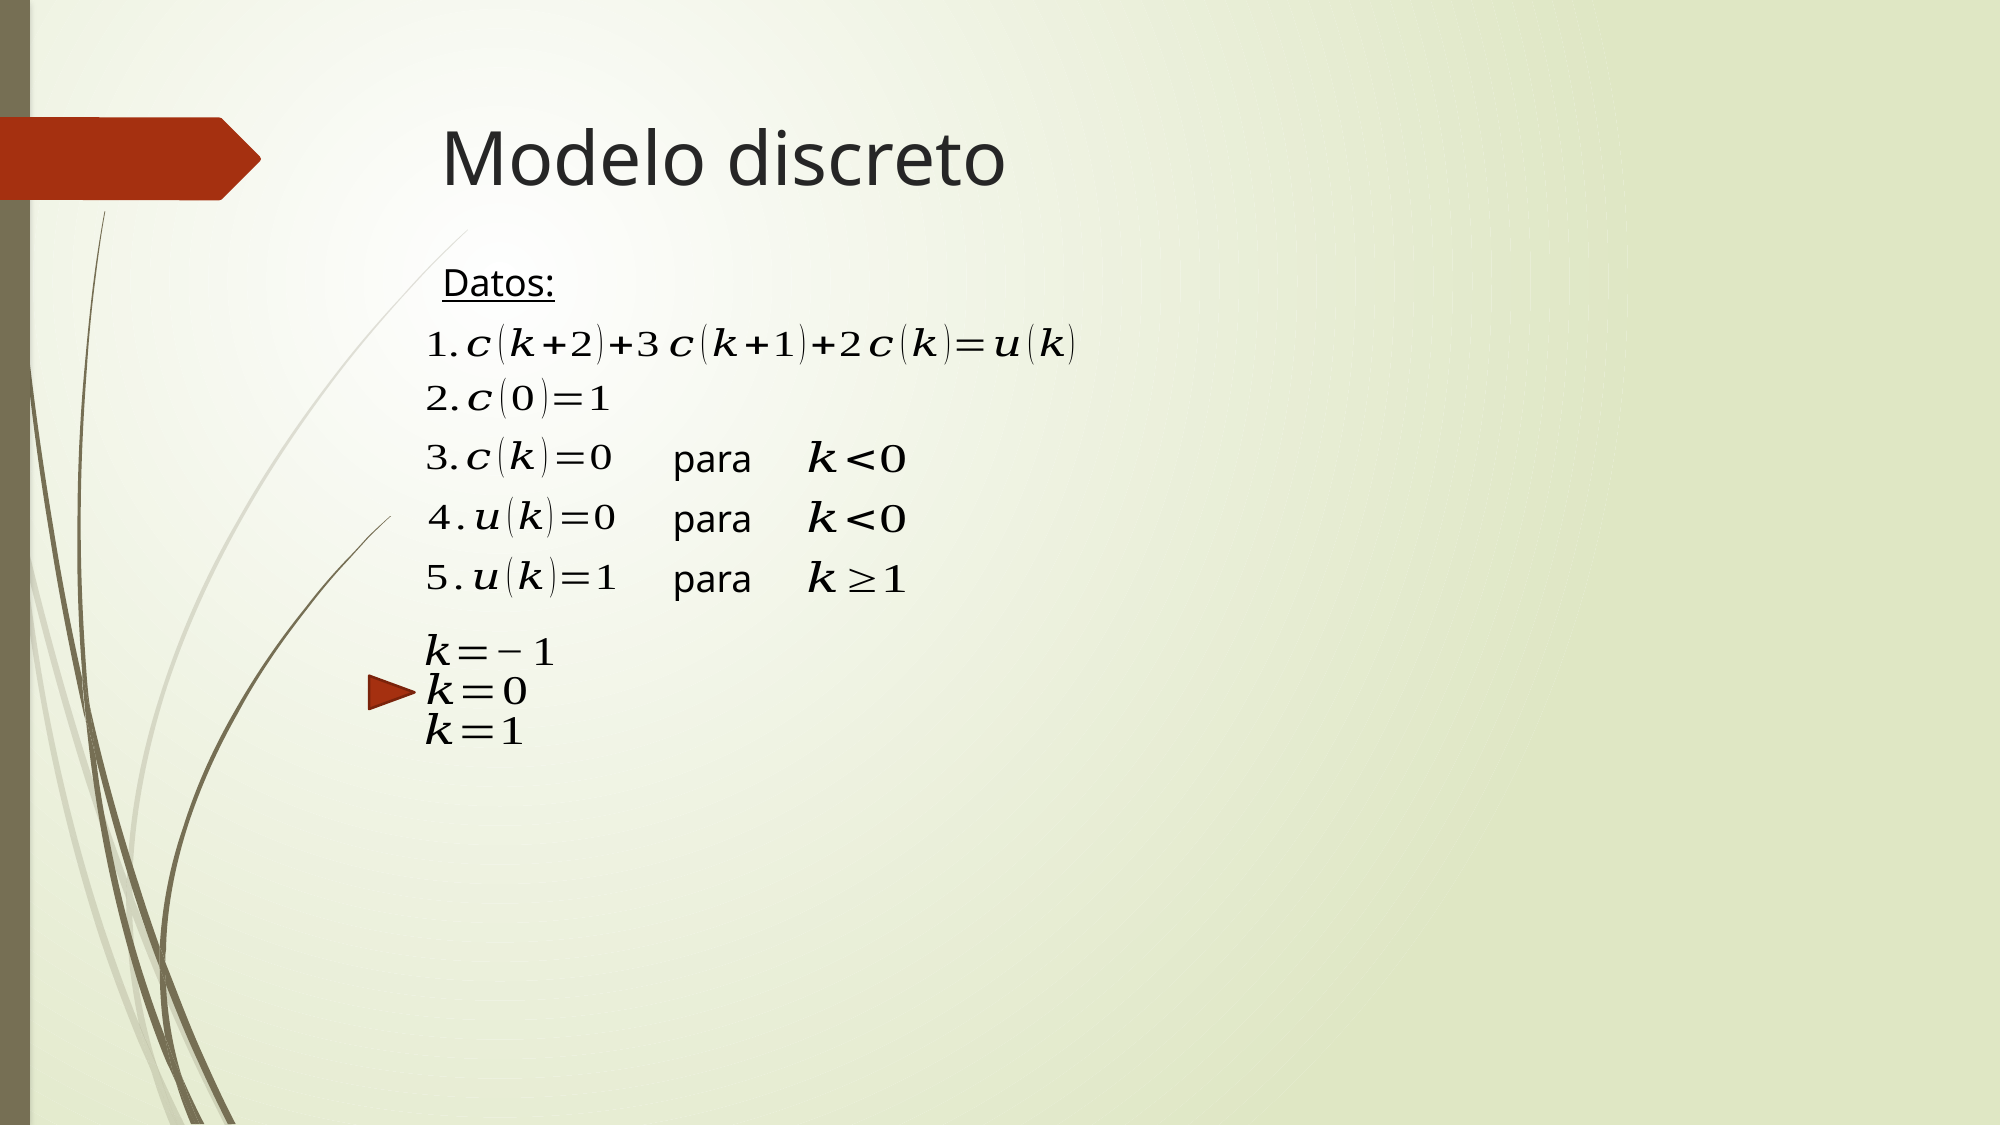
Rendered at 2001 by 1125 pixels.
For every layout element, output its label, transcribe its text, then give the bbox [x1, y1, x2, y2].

text_box [367, 674, 416, 711]
title Modelo discreto [425, 102, 1888, 313]
text_box para [657, 427, 768, 487]
text_box para [657, 487, 768, 547]
text_box para [657, 547, 768, 608]
text_box Datos: [427, 251, 571, 312]
